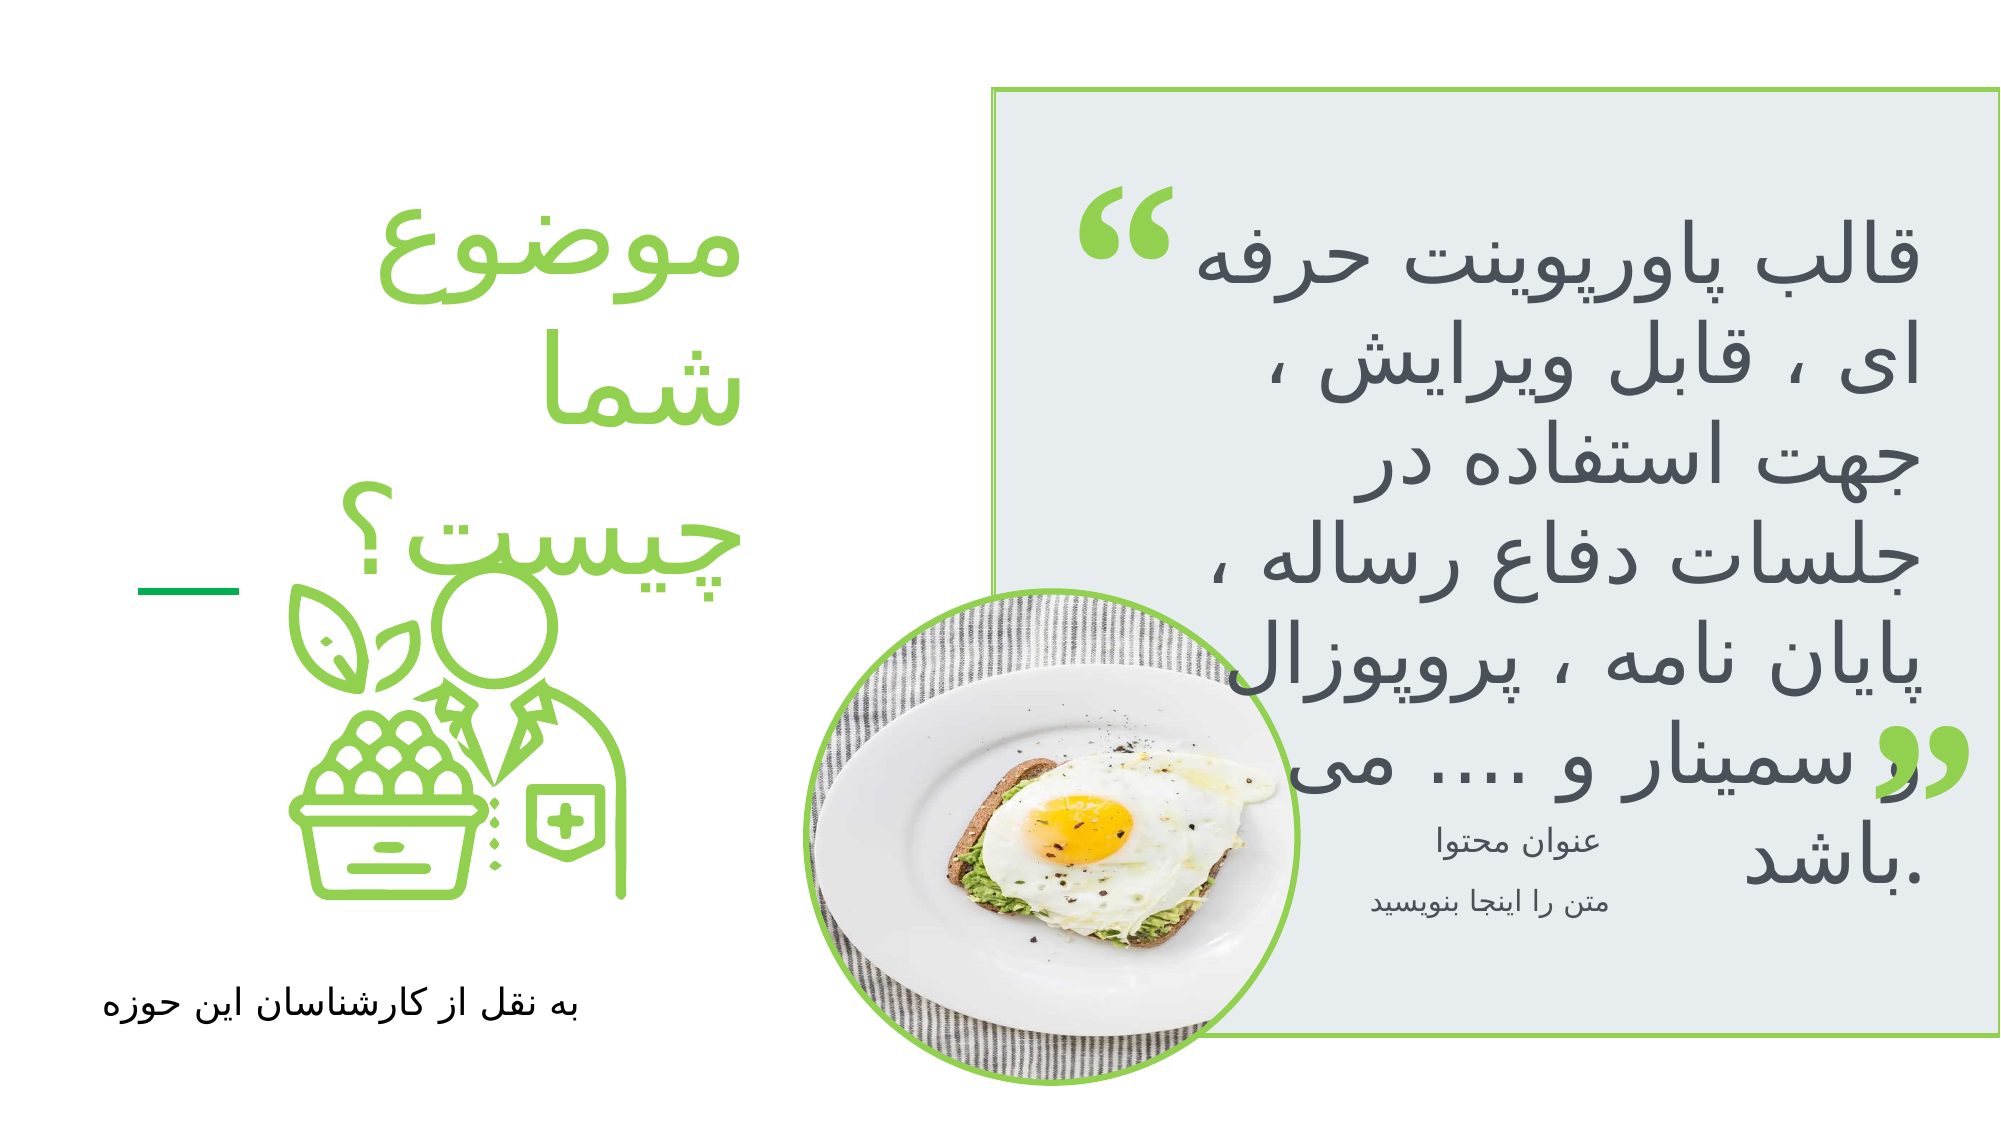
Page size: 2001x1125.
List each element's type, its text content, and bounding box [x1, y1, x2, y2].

text_box عنوان محتوا [1419, 811, 1628, 867]
text_box [806, 591, 1288, 1083]
list موضوع شما چیست؟ [137, 142, 766, 534]
text_box “ [1051, 110, 1167, 413]
text_box قالب پاورپوينت حرفه ای ، قابل ویرایش ، جهت استفاده در جلسات دفاع رساله ، پایان نامه ، پروپوزال و سمینار و .... می باشد. [1173, 192, 1946, 908]
text_box متن را اینجا بنویسید [1354, 875, 1626, 925]
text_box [287, 561, 627, 901]
text_box ” [1850, 650, 1965, 954]
text_box به نقل از کارشناسان این حوزه [86, 970, 596, 1031]
text_box [994, 89, 2000, 1036]
